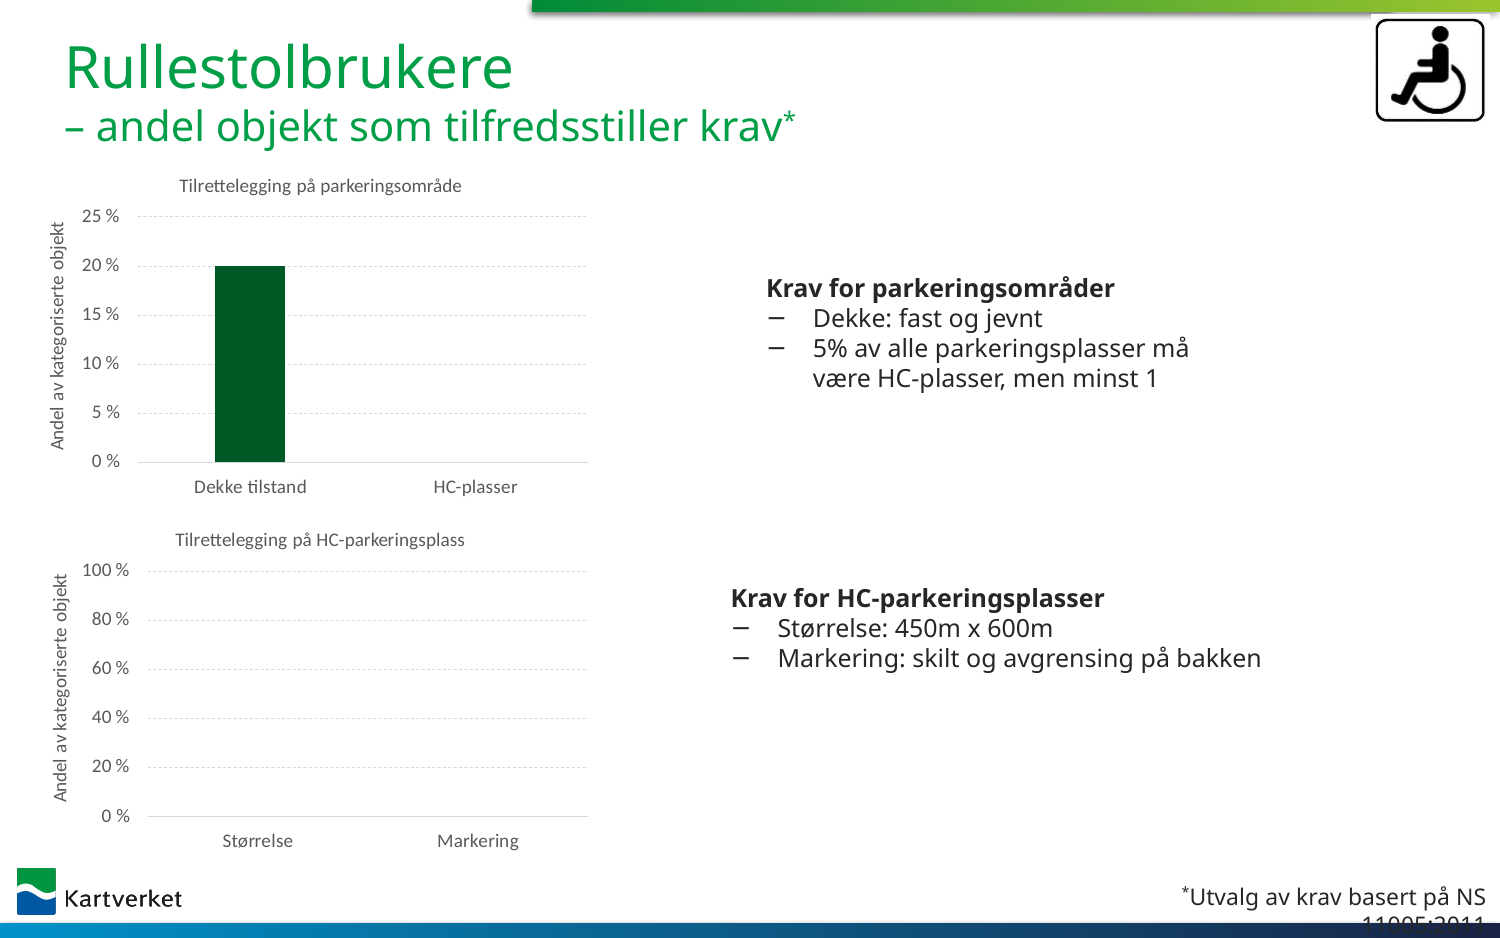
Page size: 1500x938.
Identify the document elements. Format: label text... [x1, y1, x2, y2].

picture [41, 520, 599, 859]
text_box *Utvalg av krav basert på NS 11005:2011 [1068, 873, 1500, 938]
text_box Krav for parkeringsområder Dekke: fast og jevnt 5% av alle parkeringsplasser må være HC-plasser, men minst 1 [751, 264, 1232, 400]
picture [41, 166, 599, 505]
text_box Rullestolbrukere – andel objekt som tilfredsstiller krav* [49, 23, 1431, 158]
text_box Krav for HC-parkeringsplasser Størrelse: 450m x 600m Markering: skilt og avgrensing på bakken [715, 574, 1278, 680]
picture [1371, 13, 1491, 127]
